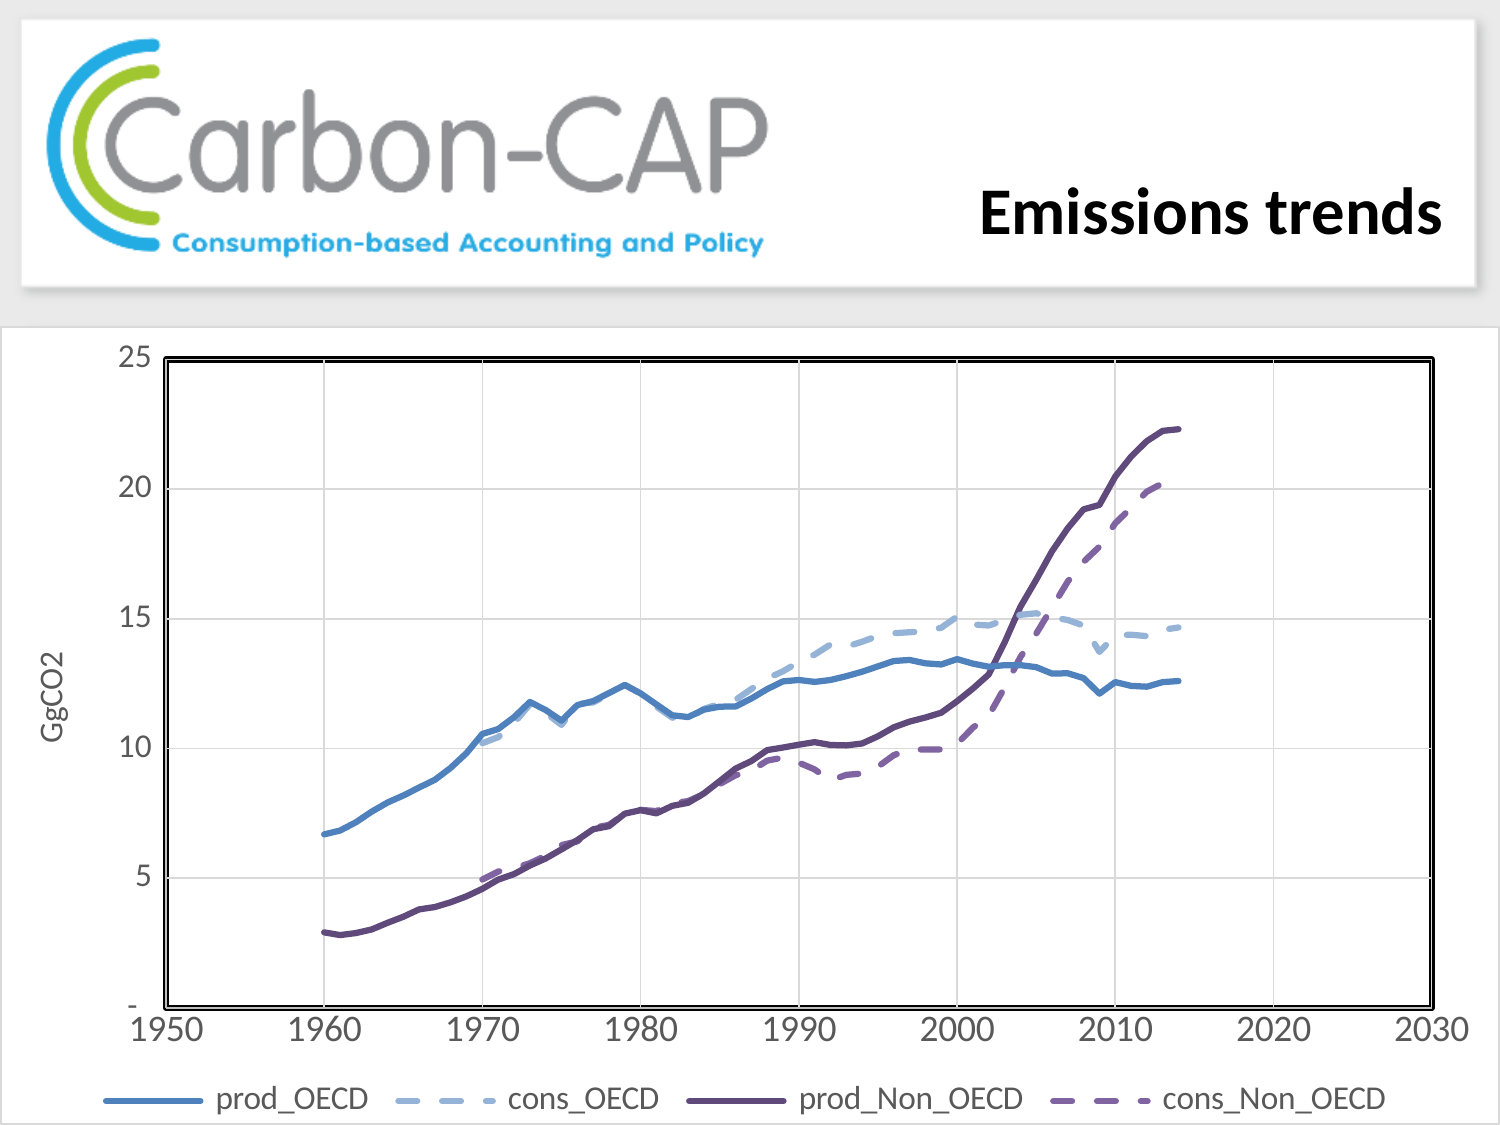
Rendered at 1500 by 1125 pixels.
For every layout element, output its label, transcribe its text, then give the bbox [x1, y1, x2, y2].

text_box Emissions trends [964, 160, 1459, 256]
picture [0, 0, 1500, 326]
chart [0, 326, 1500, 1125]
